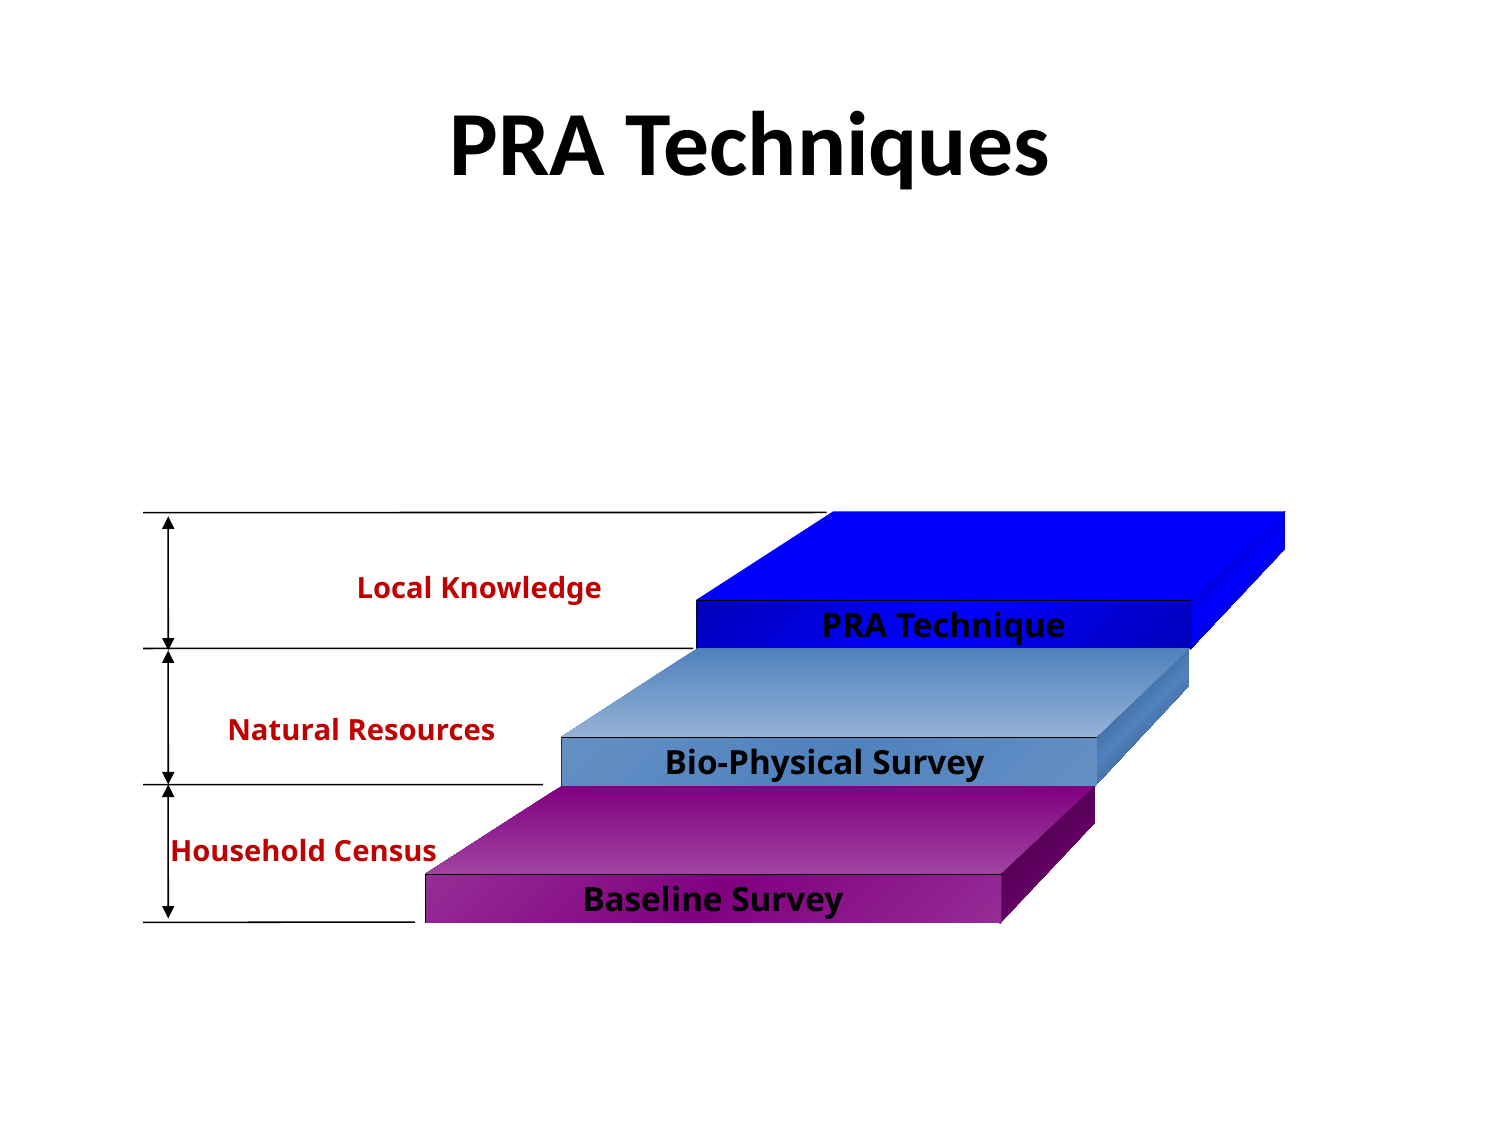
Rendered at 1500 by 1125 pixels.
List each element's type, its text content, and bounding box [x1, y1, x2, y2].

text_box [424, 511, 1286, 924]
text_box [161, 516, 175, 650]
title PRA Techniques [75, 45, 1425, 233]
text_box [161, 650, 175, 784]
text_box Household Census [155, 824, 419, 875]
text_box [162, 875, 175, 919]
text_box Local Knowledge [341, 562, 419, 613]
text_box [161, 784, 175, 824]
text_box Natural Resources [212, 703, 419, 754]
